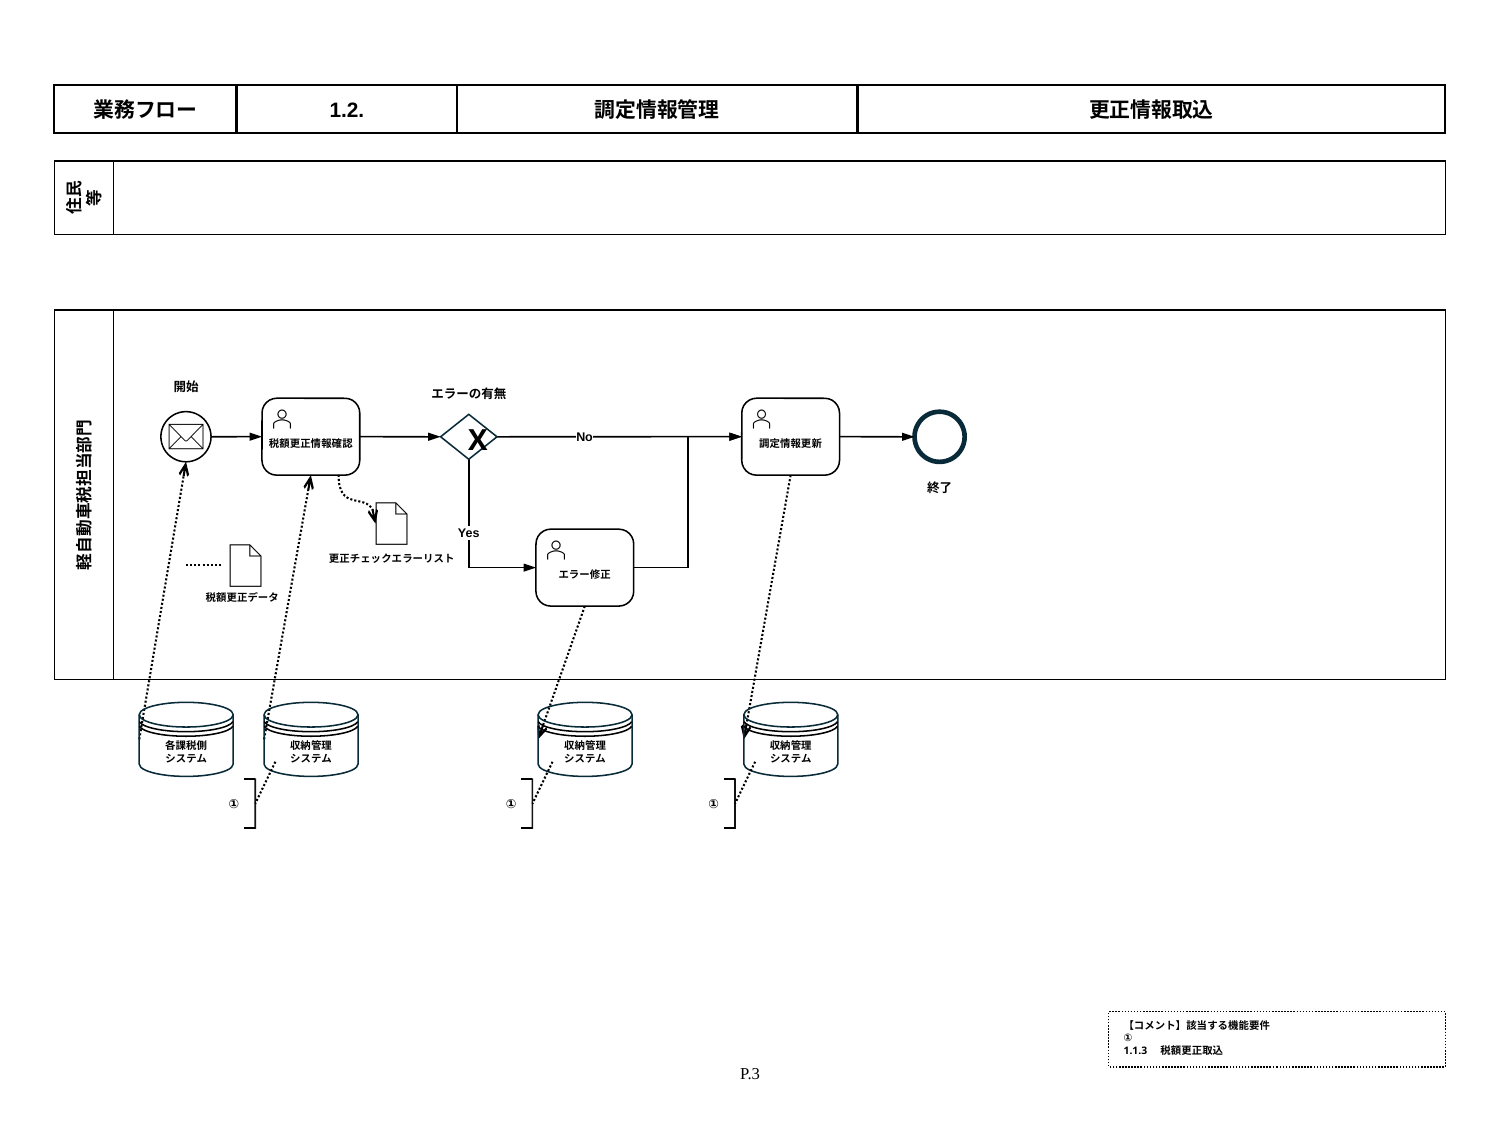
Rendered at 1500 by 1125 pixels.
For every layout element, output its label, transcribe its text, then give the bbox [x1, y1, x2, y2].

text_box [263, 701, 359, 777]
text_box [138, 701, 234, 777]
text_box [631, 761, 756, 829]
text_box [53, 84, 1447, 134]
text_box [633, 436, 743, 569]
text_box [160, 539, 324, 621]
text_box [160, 411, 212, 463]
text_box 【コメント】該当する機能要件 ① 1.1.3 税額更正取込 [1107, 1010, 1447, 1068]
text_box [741, 397, 841, 476]
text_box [428, 761, 554, 829]
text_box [53, 309, 1447, 681]
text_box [742, 701, 839, 777]
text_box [537, 701, 633, 777]
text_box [337, 474, 444, 592]
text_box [447, 479, 558, 548]
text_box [261, 397, 361, 476]
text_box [535, 528, 635, 607]
slide_number P.3 [581, 1042, 919, 1103]
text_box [151, 761, 276, 829]
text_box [53, 160, 1447, 236]
